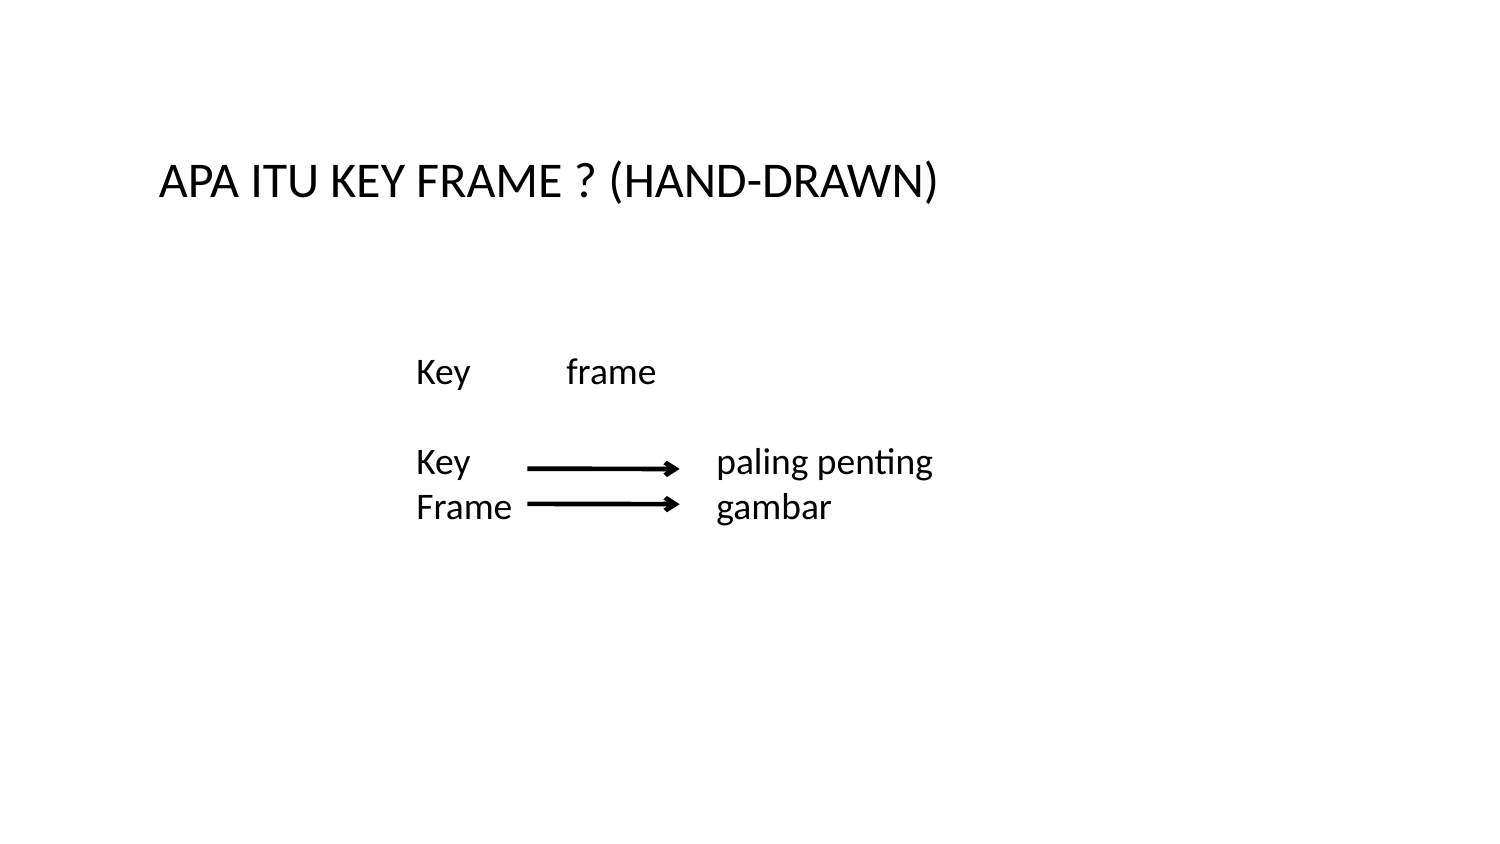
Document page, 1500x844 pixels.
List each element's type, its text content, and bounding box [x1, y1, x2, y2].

text_box Key frame Key paling penting Frame gambar [401, 339, 949, 535]
text_box APA ITU KEY FRAME ? (HAND-DRAWN) [144, 140, 955, 216]
